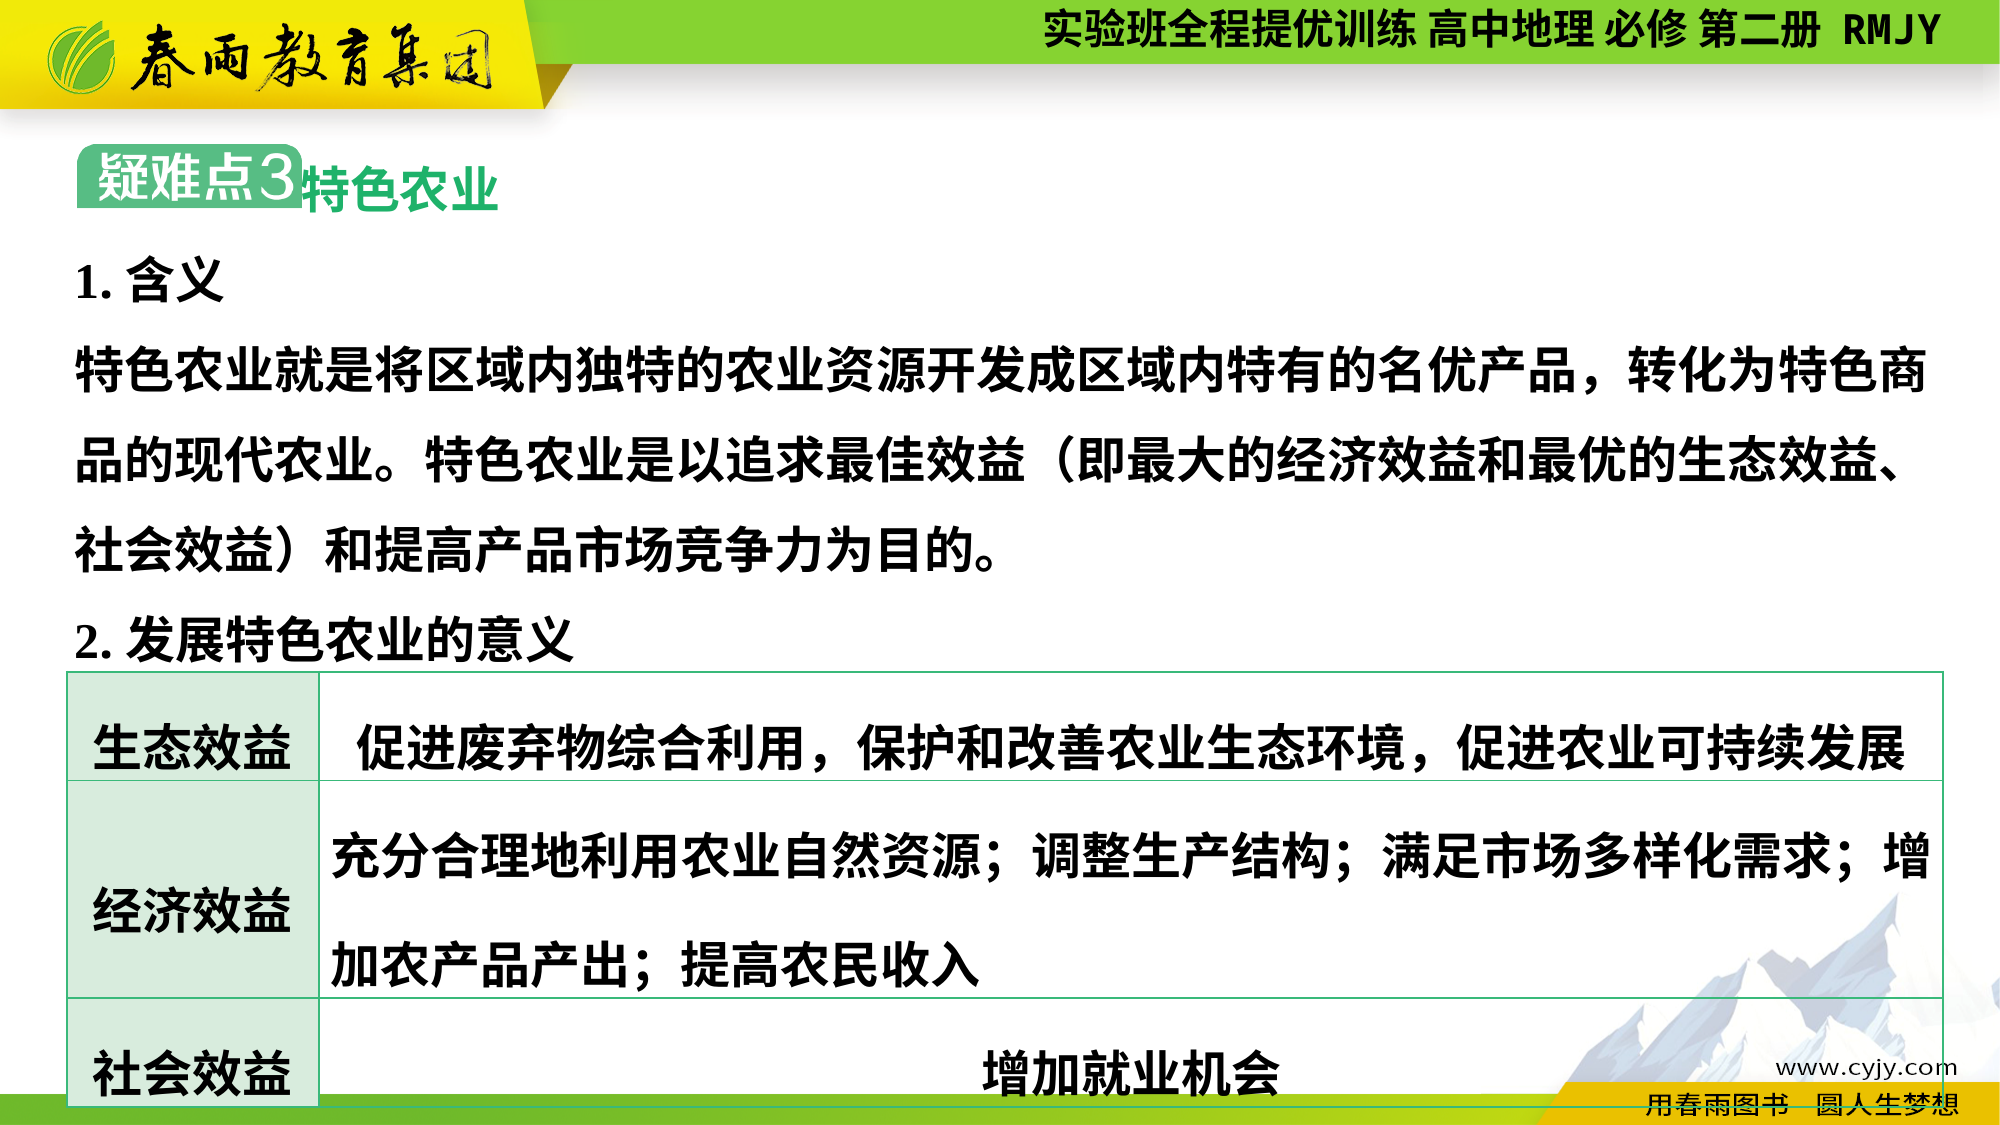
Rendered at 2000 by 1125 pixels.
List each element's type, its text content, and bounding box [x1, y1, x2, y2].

table_cell 充分合理地利用农业自然资源；调整生产结构；满足市场多样化需求；增加农产品产出；提高农民收入 [320, 781, 1942, 997]
table_header 生态效益 [68, 673, 318, 780]
table_cell 增加就业机会 [320, 999, 1942, 1106]
list 特色农业 1.含义 特色农业就是将区域内独特的农业资源开发成区域内特有的名优产品，转化为特色商品的现代农业。特色农业是以追求最佳效益（即最大的经济效益和最优的生态效益、社会效益）和提高产品市场竞争力为目的。 2.发展特色农业的意义 [59, 121, 1944, 682]
table_cell 社会效益 [68, 999, 318, 1106]
table_cell 经济效益 [68, 781, 318, 997]
picture [0, 0, 2000, 1125]
table_header 促进废弃物综合利用，保护和改善农业生态环境，促进农业可持续发展 [320, 673, 1942, 780]
